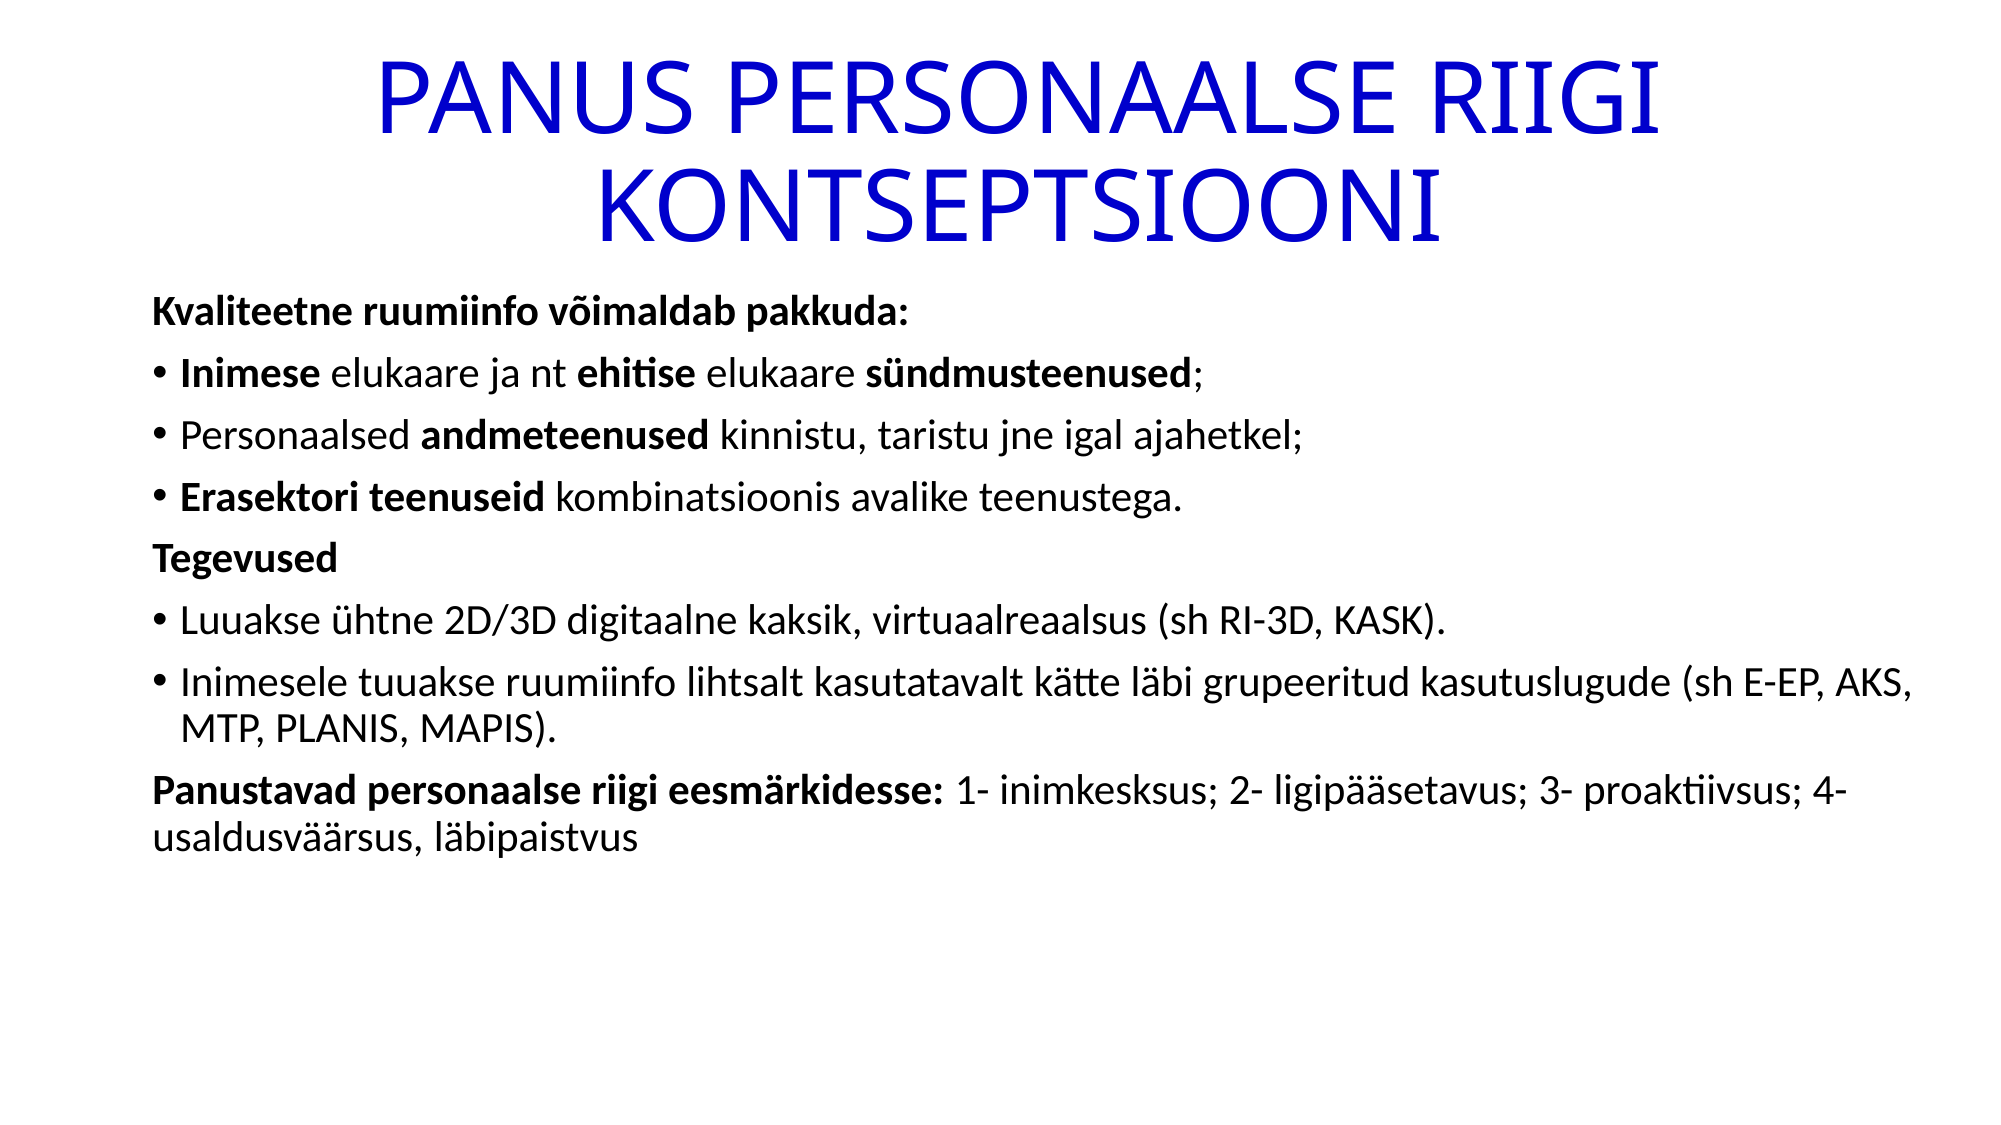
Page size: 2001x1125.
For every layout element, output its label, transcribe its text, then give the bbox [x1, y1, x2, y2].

list Kvaliteetne ruumiinfo võimaldab pakkuda: Inimese elukaare ja nt ehitise elukaare sündmusteenused; Personaalsed andmeteenused kinnistu, taristu jne igal ajahetkel; Erasektori teenuseid kombinatsioonis avalike teenustega. Tegevused Luuakse ühtne 2D/3D digitaalne kaksik, virtuaalreaalsus (sh RI-3D, KASK). Inimesele tuuakse ruumiinfo lihtsalt kasutatavalt kätte läbi grupeeritud kasutuslugude (sh E-EP, AKS, MTP, PLANIS, MAPIS). Panustavad personaalse riigi eesmärkidesse: 1- inimkesksus; 2- ligipääsetavus; 3- proaktiivsus; 4-usaldusväärsus, läbipaistvus [137, 281, 1942, 1059]
title PANUS PERSONAALSE RIIGI KONTSEPTSIOONI [72, 28, 1965, 282]
